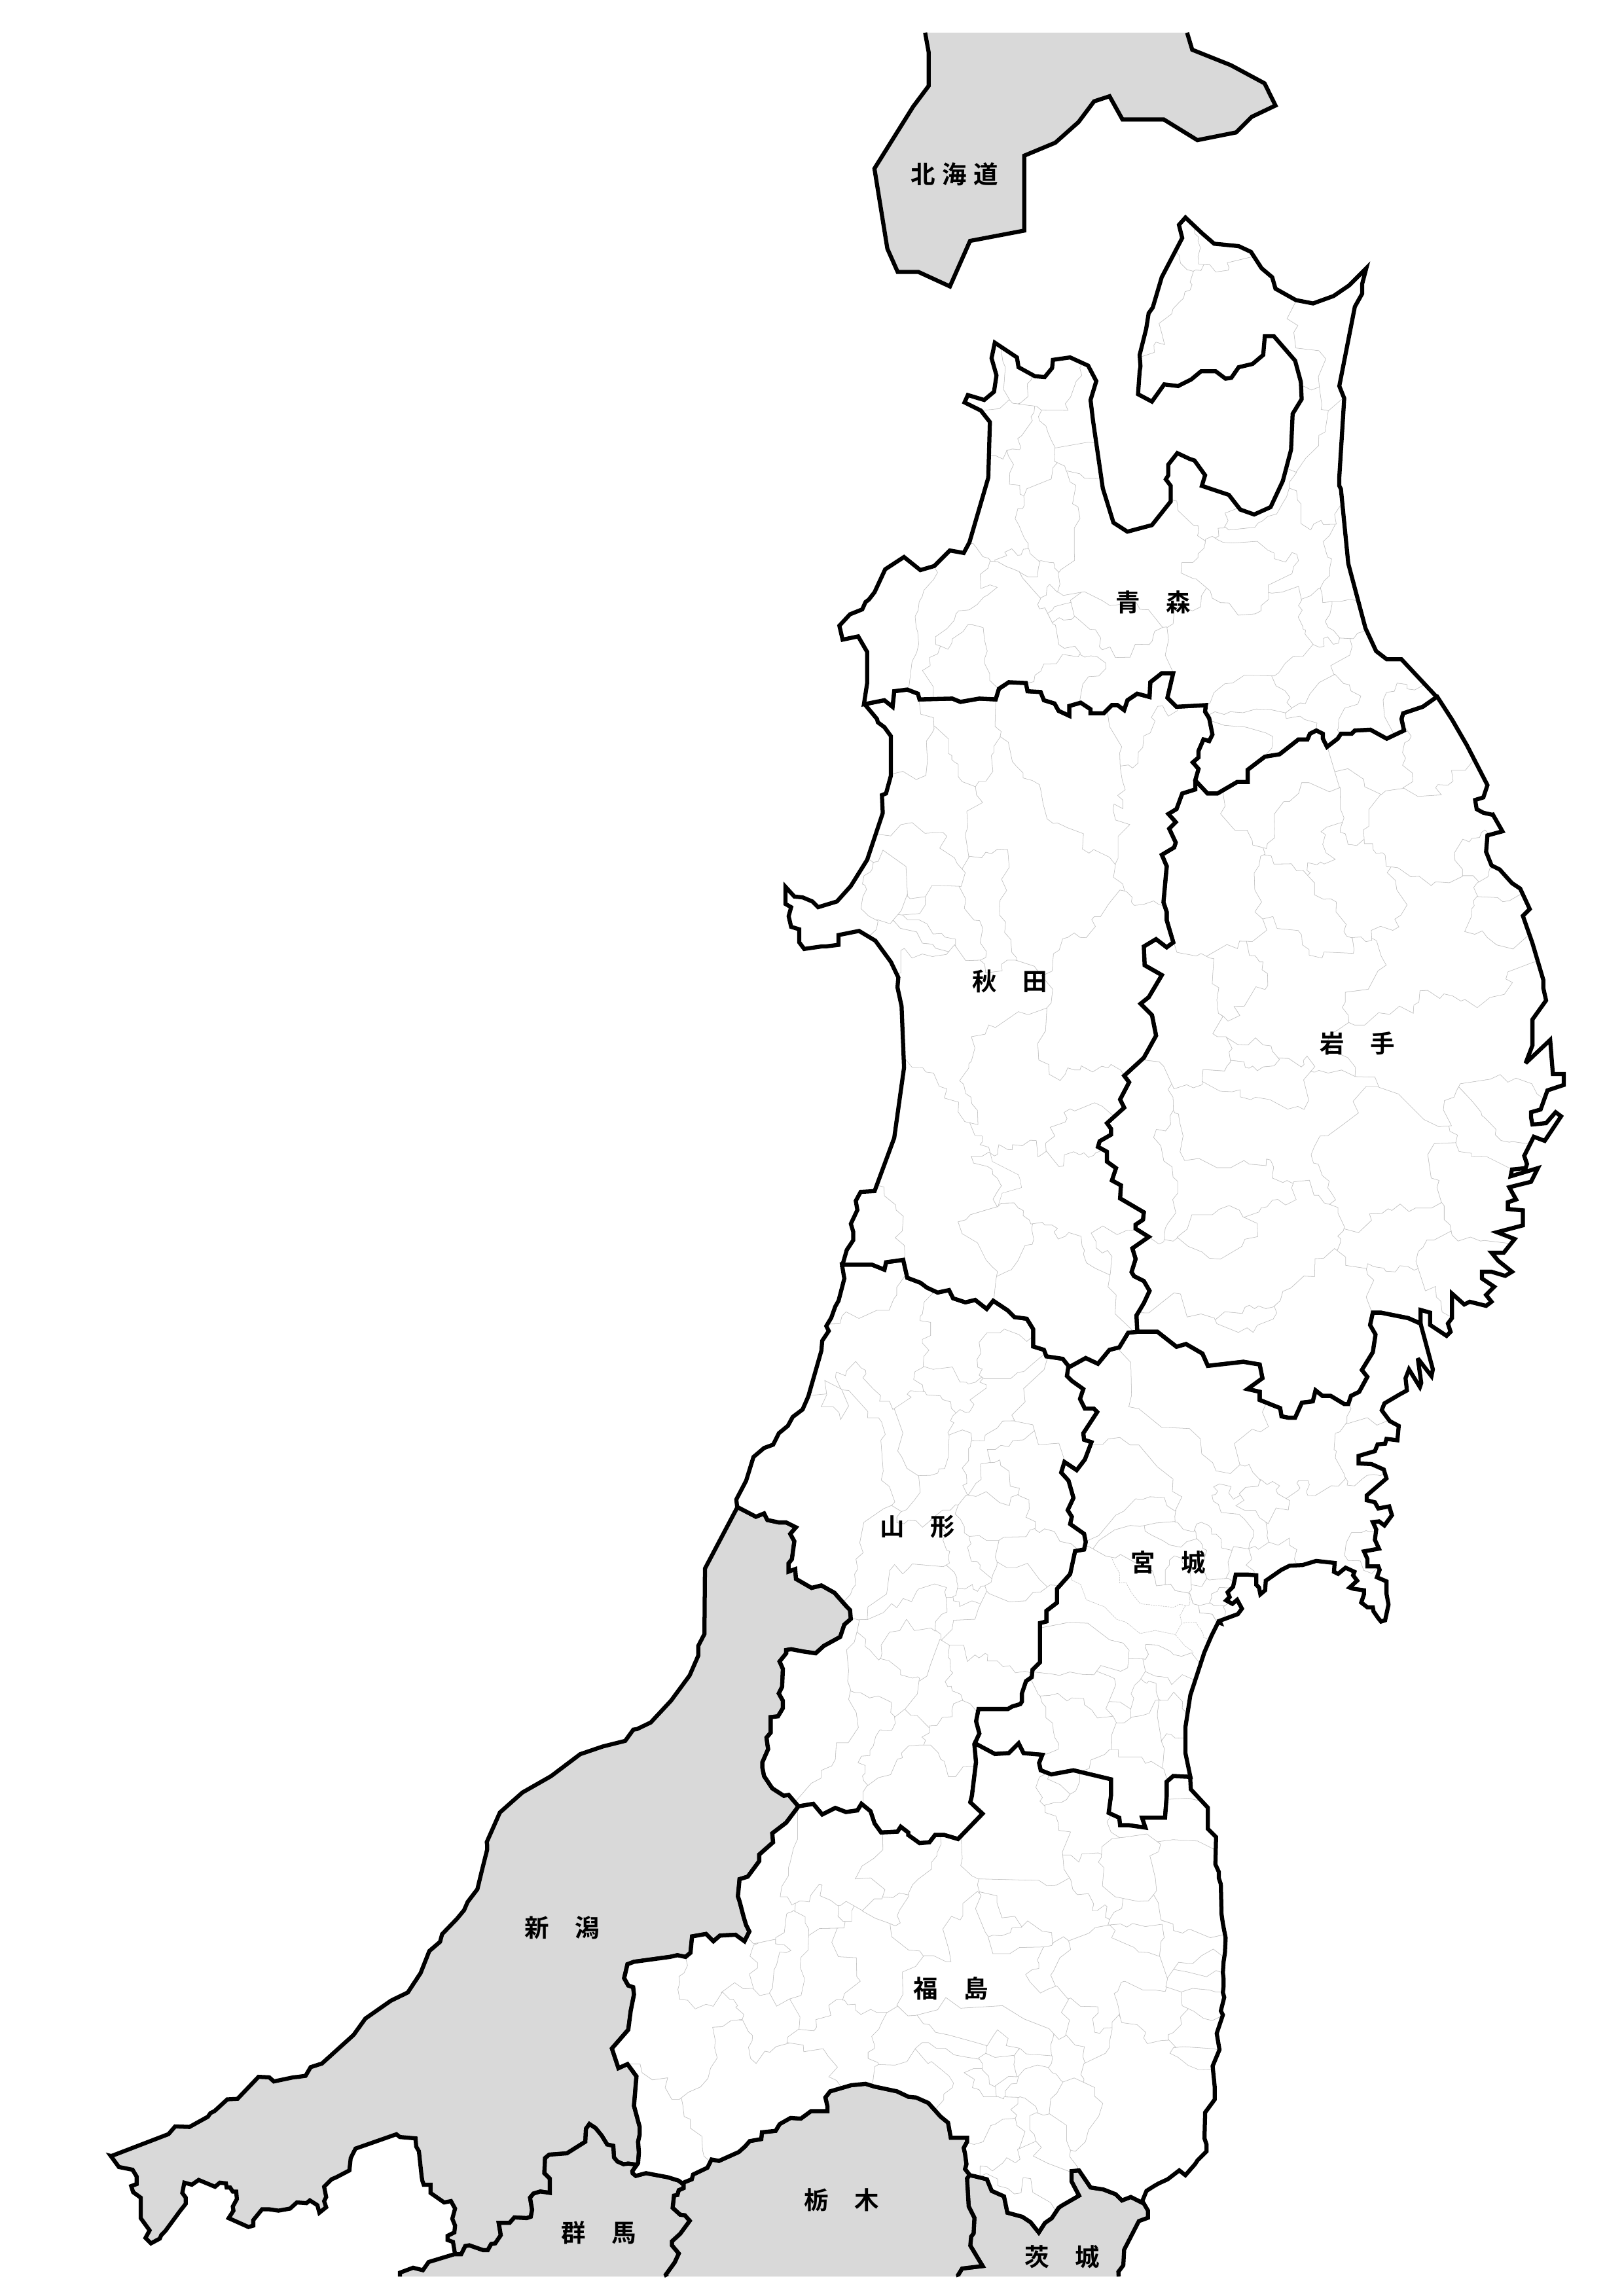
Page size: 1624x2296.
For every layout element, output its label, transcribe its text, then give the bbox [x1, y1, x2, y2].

text_box [873, 32, 1276, 206]
text_box [960, 2233, 1134, 2277]
text_box 新 潟 [514, 1907, 609, 1947]
text_box [667, 2233, 984, 2277]
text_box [611, 1743, 1226, 2233]
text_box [839, 206, 1437, 794]
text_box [1213, 696, 1564, 1418]
text_box [614, 1509, 736, 1743]
text_box [109, 1744, 611, 2253]
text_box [1098, 1312, 1433, 1828]
text_box 茨 城 [1015, 2236, 1110, 2276]
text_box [736, 1259, 1098, 1743]
text_box 群 馬 [551, 2212, 646, 2252]
text_box 北 海 道 [901, 154, 1008, 194]
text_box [785, 673, 1213, 1367]
text_box [399, 2123, 682, 2277]
